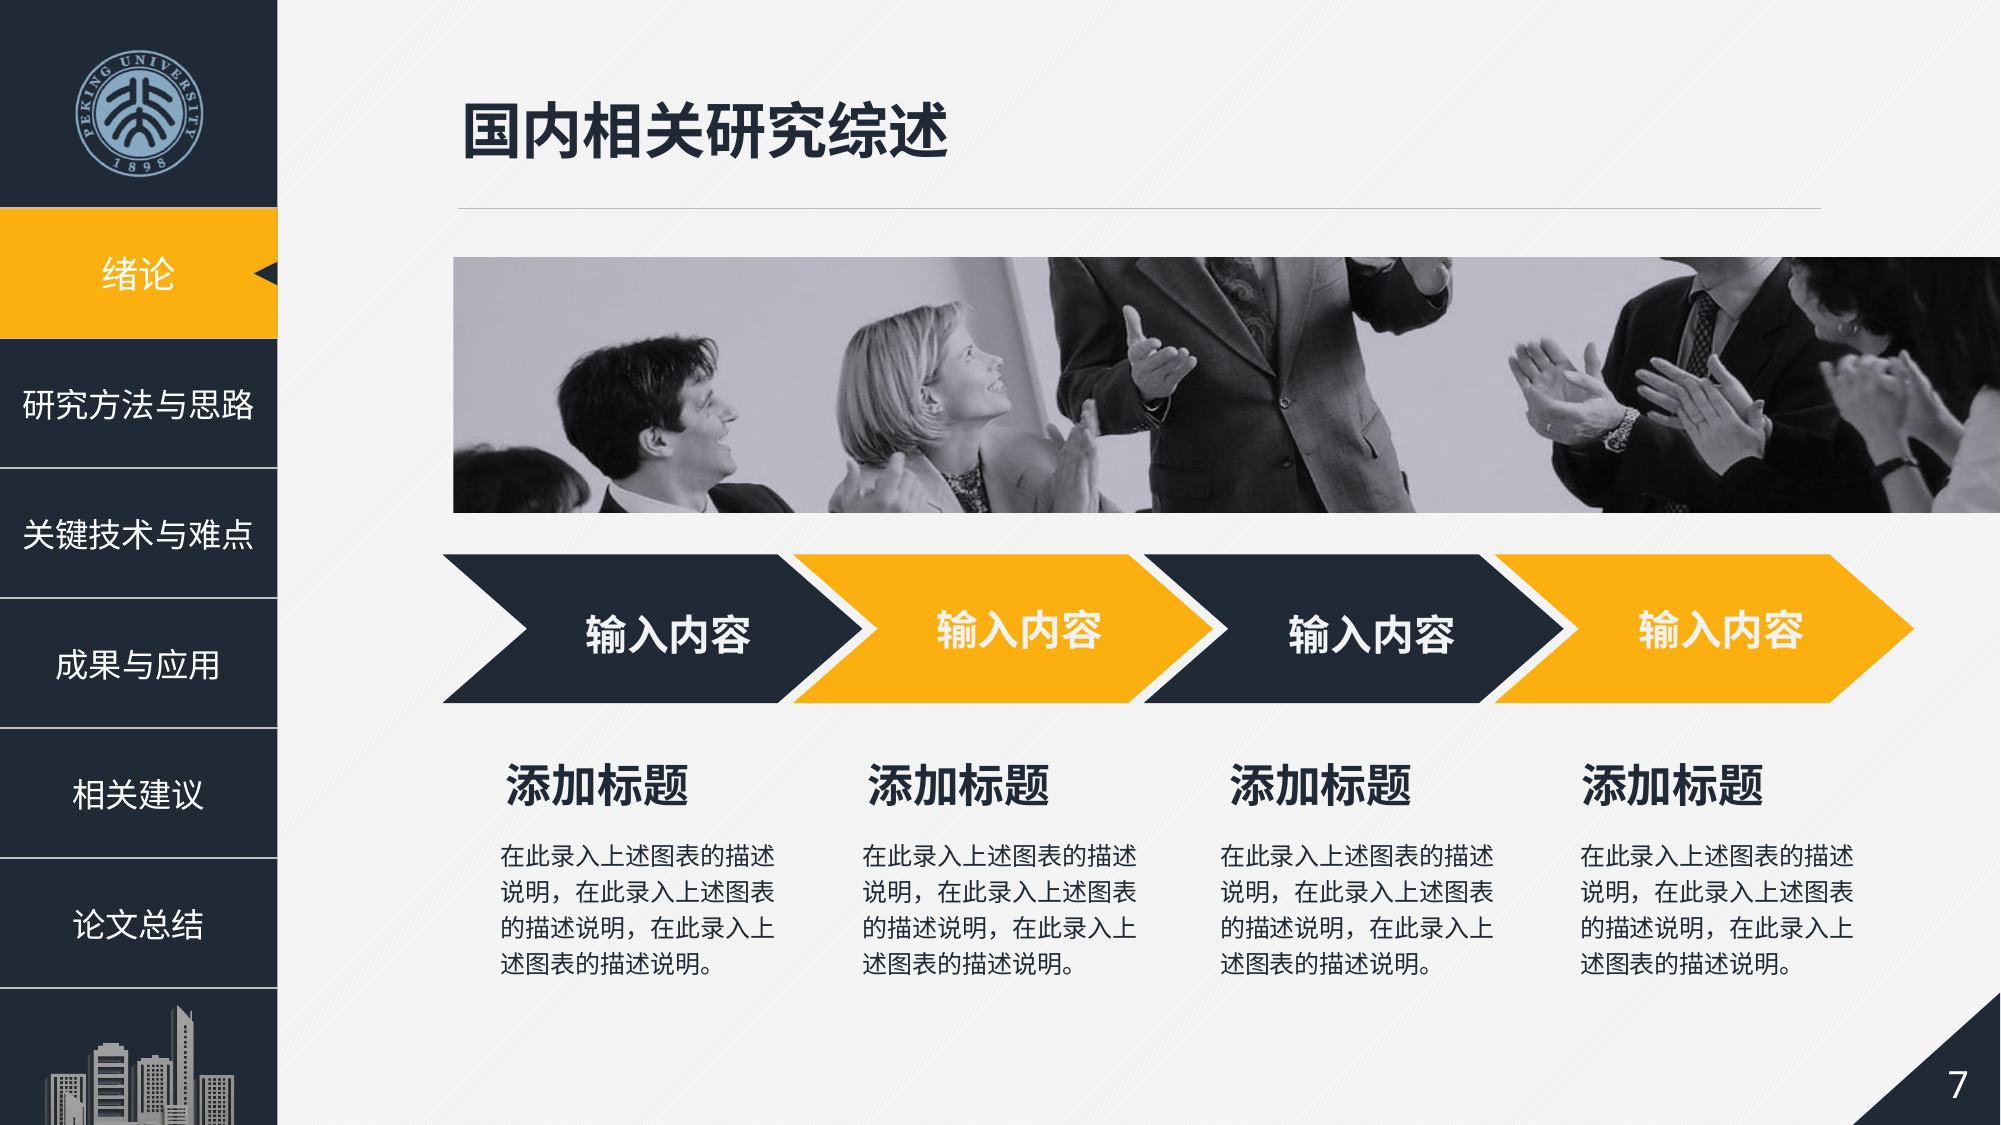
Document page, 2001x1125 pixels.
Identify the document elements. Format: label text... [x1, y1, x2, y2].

text_box 在此录入上述图表的描述说明，在此录入上述图表的描述说明，在此录入上述图表的描述说明。 [847, 827, 1156, 986]
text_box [442, 554, 863, 704]
picture [16, 1004, 260, 1125]
text_box 在此录入上述图表的描述说明，在此录入上述图表的描述说明，在此录入上述图表的描述说明。 [1205, 827, 1516, 986]
text_box 添加标题 [1566, 748, 1780, 819]
text_box 国内相关研究综述 [446, 84, 965, 173]
text_box 添加标题 [852, 748, 1066, 819]
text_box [863, 554, 1144, 704]
text_box 添加标题 [490, 748, 705, 819]
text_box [1144, 554, 1564, 704]
text_box 在此录入上述图表的描述说明，在此录入上述图表的描述说明，在此录入上述图表的描述说明。 [1565, 827, 1873, 986]
text_box 在此录入上述图表的描述说明，在此录入上述图表的描述说明，在此录入上述图表的描述说明。 [485, 827, 799, 986]
text_box 添加标题 [1214, 748, 1428, 819]
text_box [1564, 554, 1915, 704]
picture [453, 257, 2000, 513]
